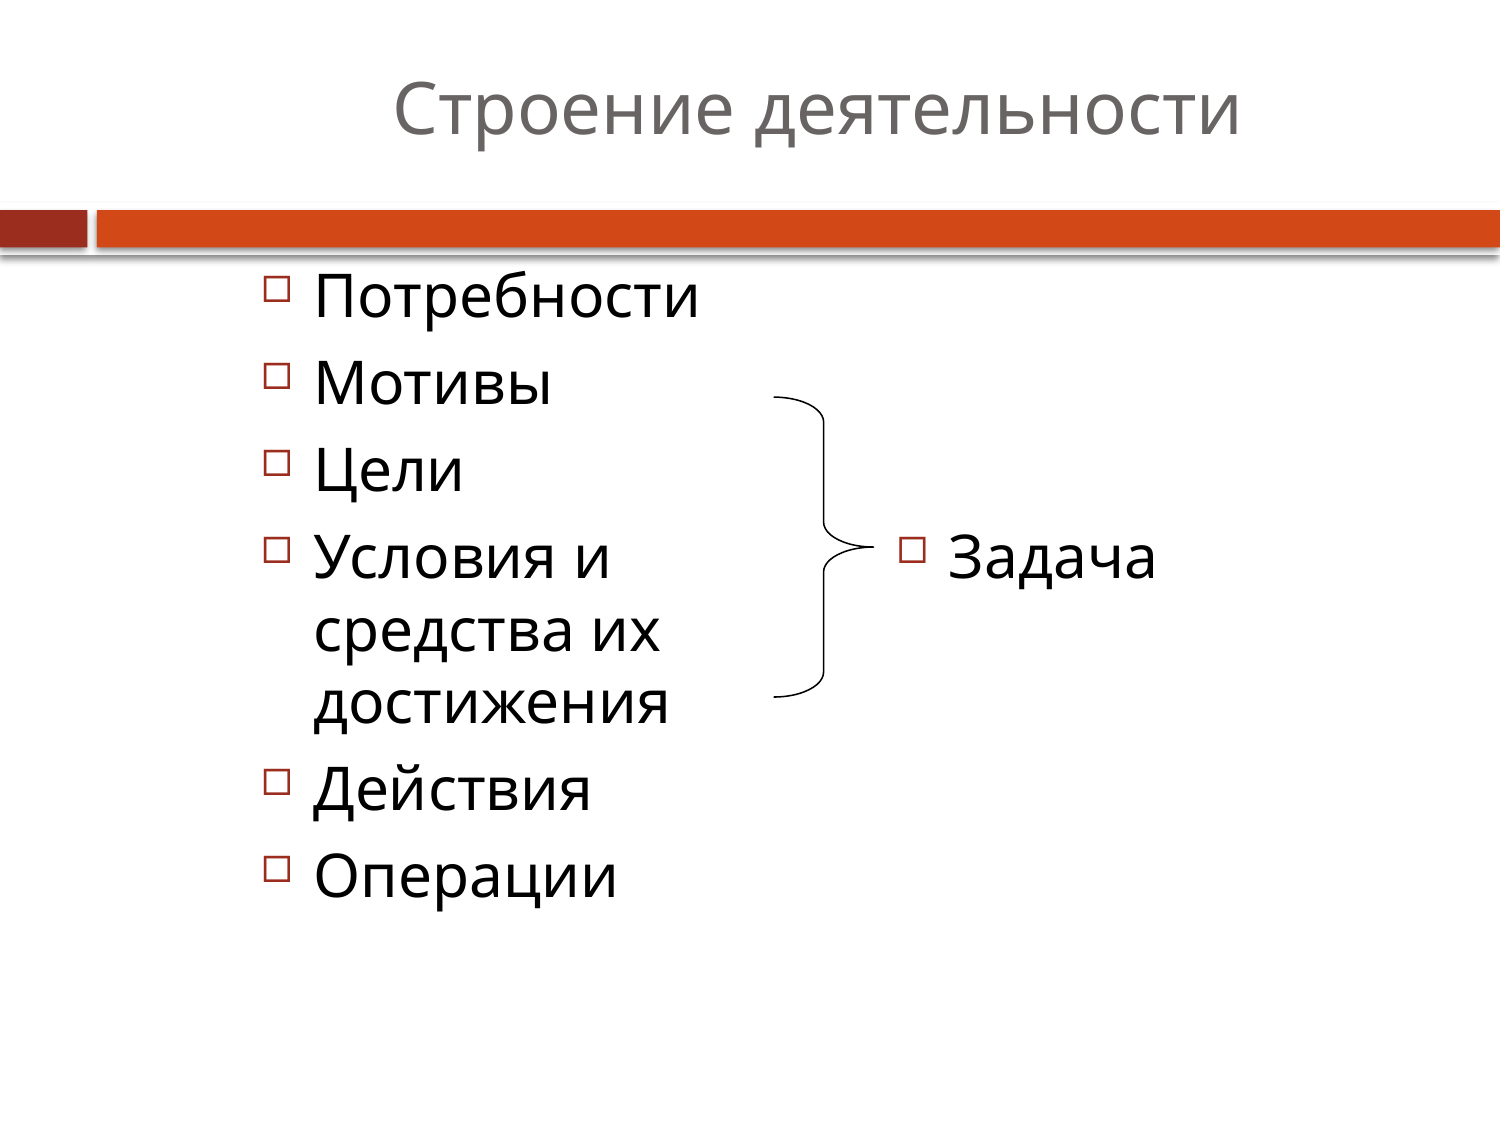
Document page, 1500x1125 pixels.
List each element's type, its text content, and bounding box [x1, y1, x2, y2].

text_box [773, 397, 874, 698]
title Строение деятельности [194, 54, 1442, 158]
list Задача [881, 249, 1493, 1024]
list Потребности Мотивы Цели Условия и средства их достижения Действия Операции [246, 249, 858, 1024]
